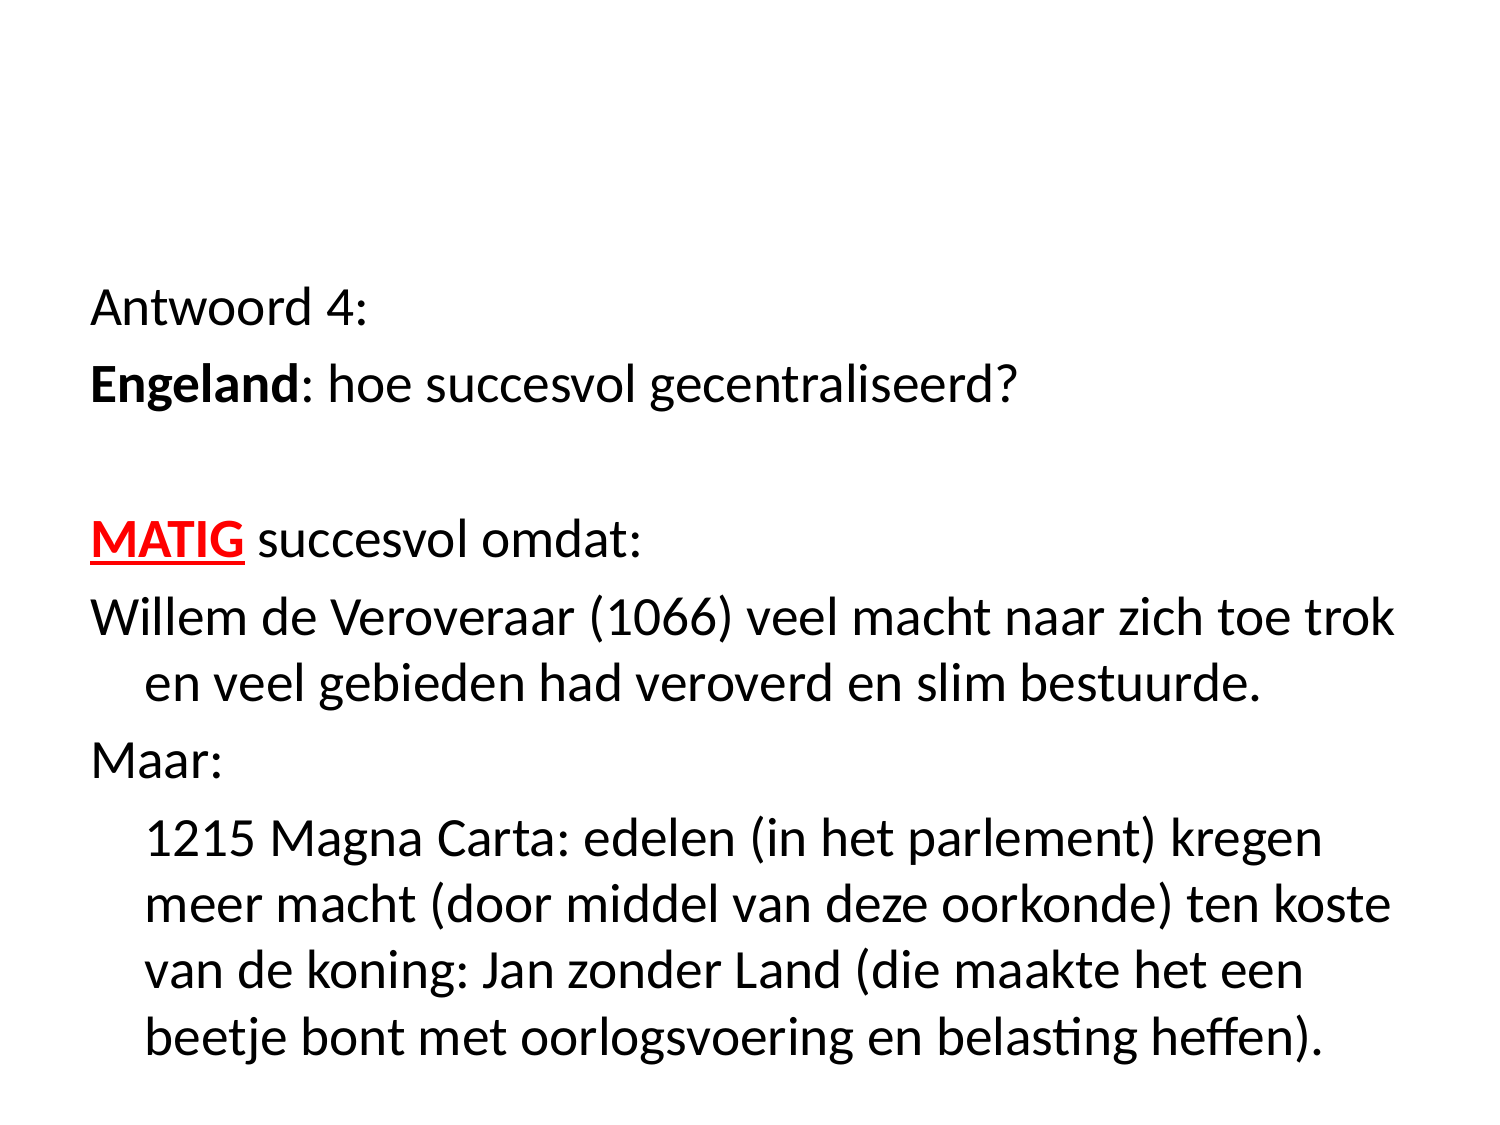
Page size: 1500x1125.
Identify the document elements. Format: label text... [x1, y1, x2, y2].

list Antwoord 4: Engeland: hoe succesvol gecentraliseerd? MATIG succesvol omdat: Willem de Veroveraar (1066) veel macht naar zich toe trok en veel gebieden had veroverd en slim bestuurde. Maar: 1215 Magna Carta: edelen (in het parlement) kregen meer macht (door middel van deze oorkonde) ten koste van de koning: Jan zonder Land (die maakte het een beetje bont met oorlogsvoering en belasting heffen). [75, 262, 1425, 1083]
